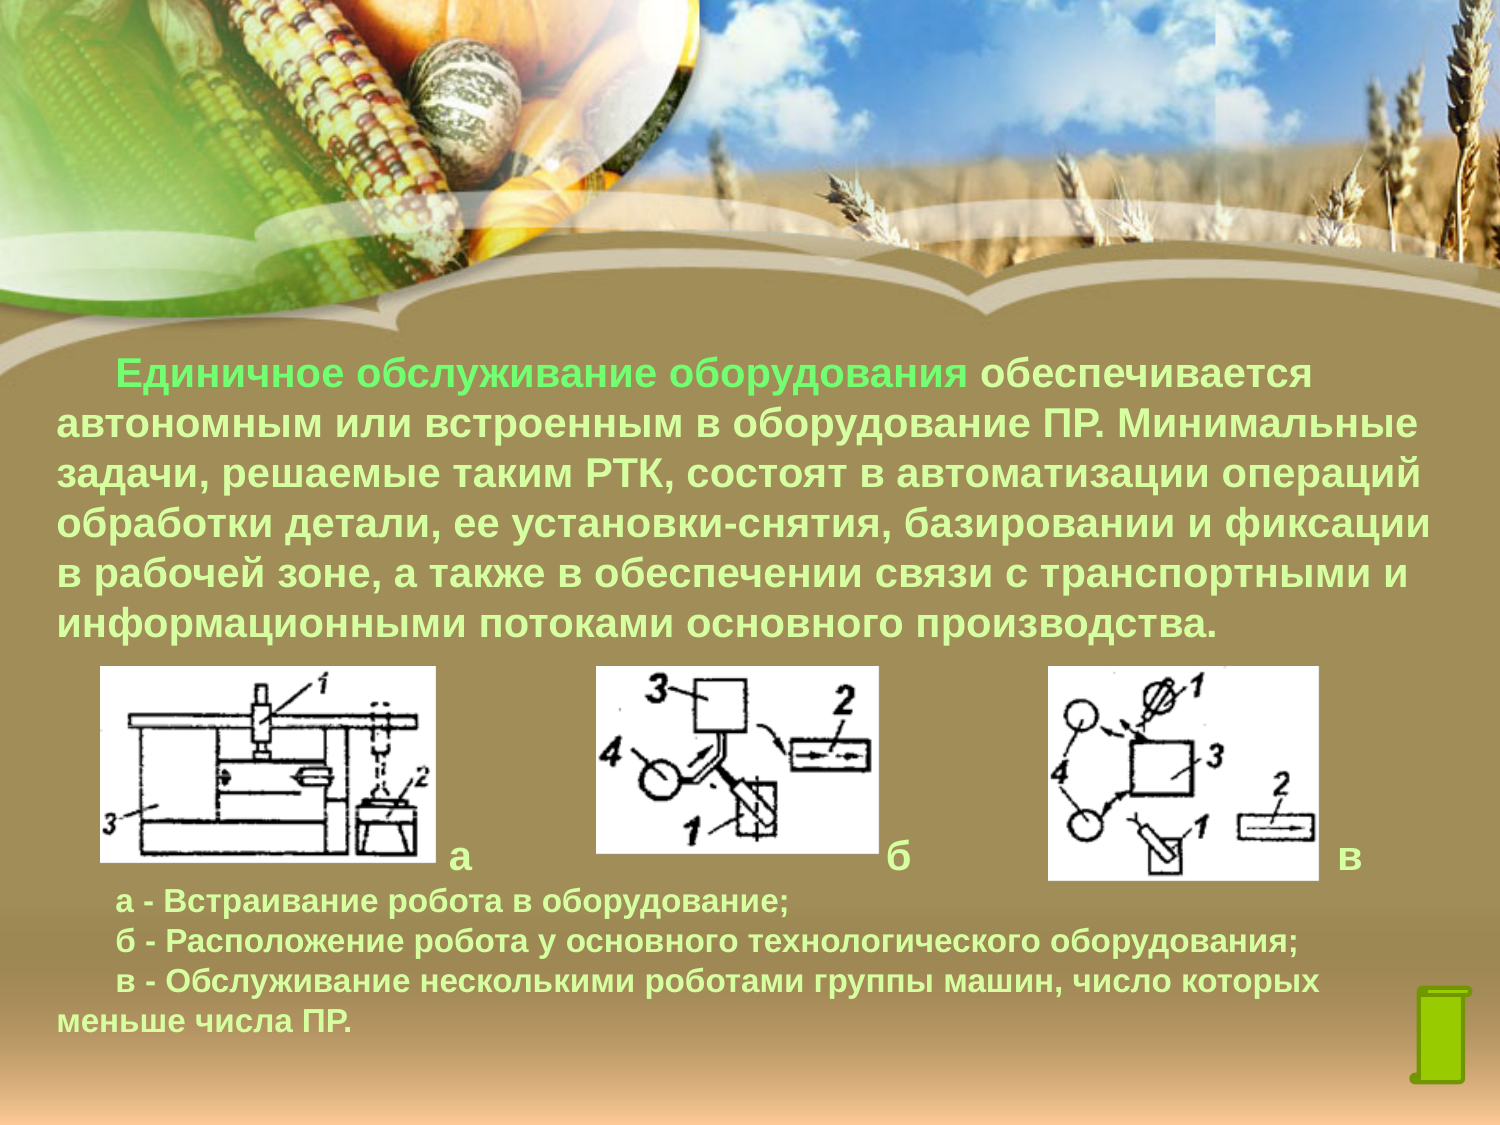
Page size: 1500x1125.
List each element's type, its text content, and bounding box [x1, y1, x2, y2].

text_box [1409, 985, 1473, 1085]
list Единичное обслуживание оборудования обеспечивается автономным или встроенным в оборудование ПР. Минимальные задачи, решаемые таким РТК, состоят в автоматизации операций обработки детали, ее установки-снятия, базировании и фиксации в рабочей зоне, а также в обеспечении связи с транспортными и информационными потоками основного производства. а б в а - Встраивание робота в оборудование; б - Расположение робота у основного технологического оборудования; в - Обслуживание несколькими роботами группы машин, число которых меньше числа ПР. [41, 338, 1461, 1083]
picture [100, 666, 439, 866]
picture [1048, 666, 1321, 883]
picture [596, 666, 882, 856]
picture [0, 0, 1500, 935]
